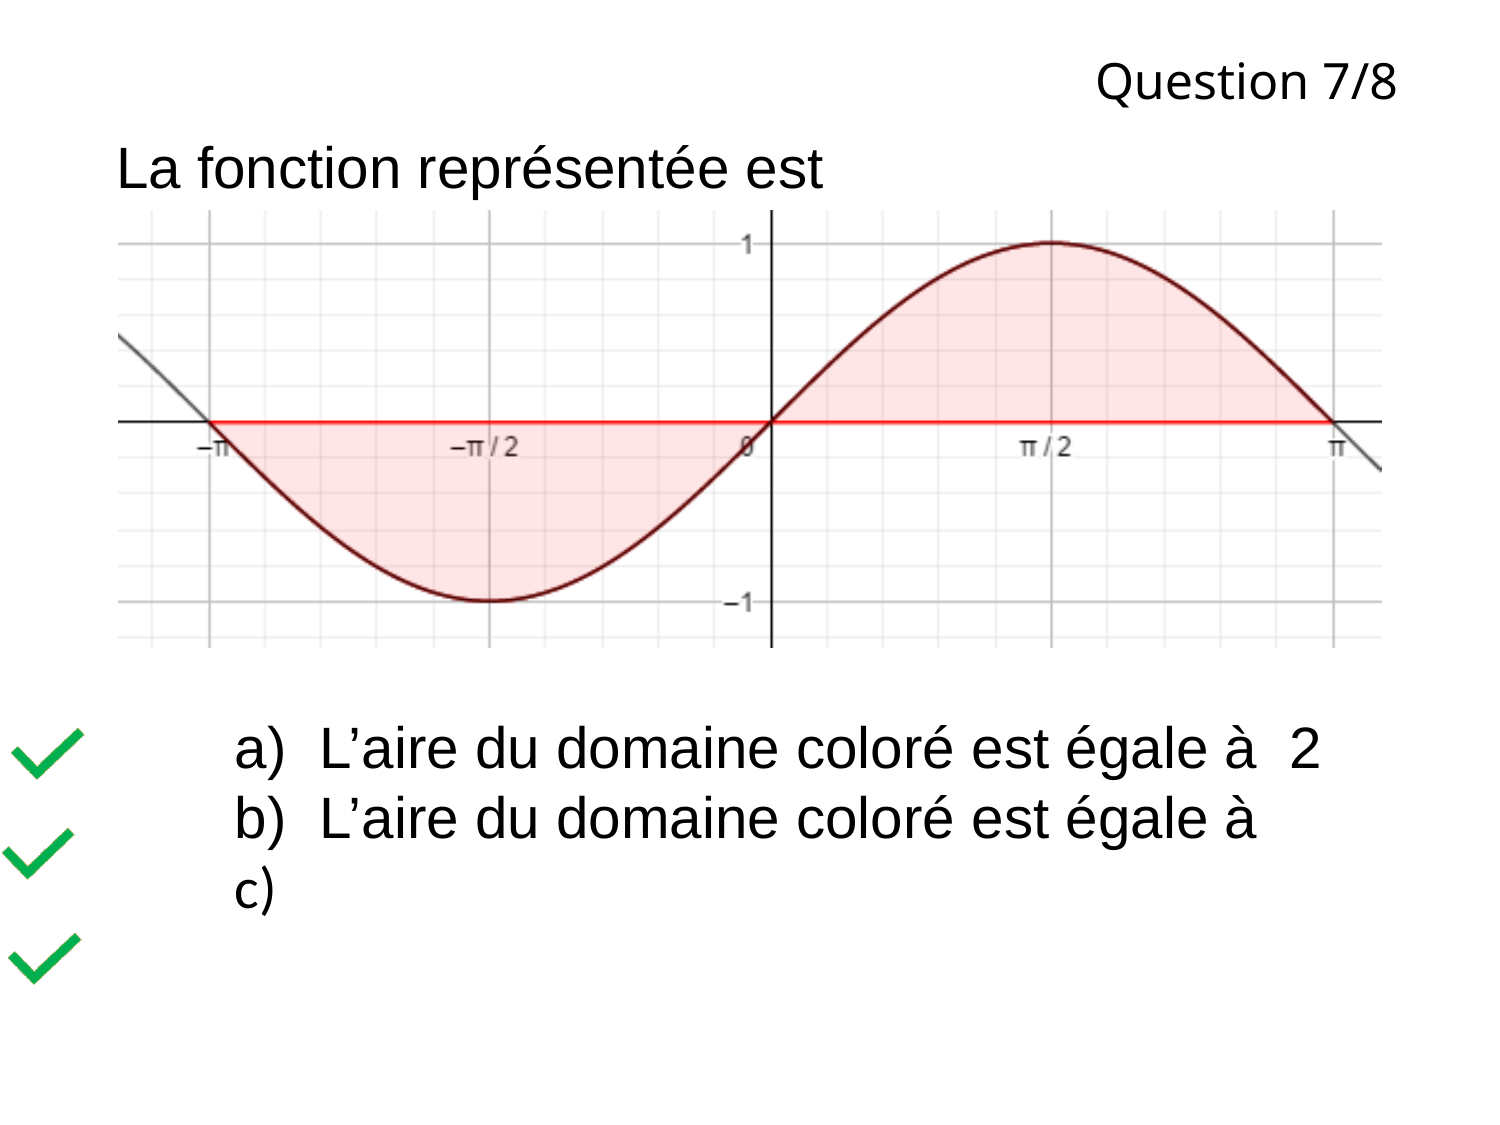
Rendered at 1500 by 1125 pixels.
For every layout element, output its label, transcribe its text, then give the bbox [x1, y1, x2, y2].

picture [118, 209, 1382, 648]
picture [0, 814, 76, 891]
picture [5, 919, 82, 996]
text_box Question 7/8 [1080, 42, 1483, 118]
picture [8, 715, 85, 792]
